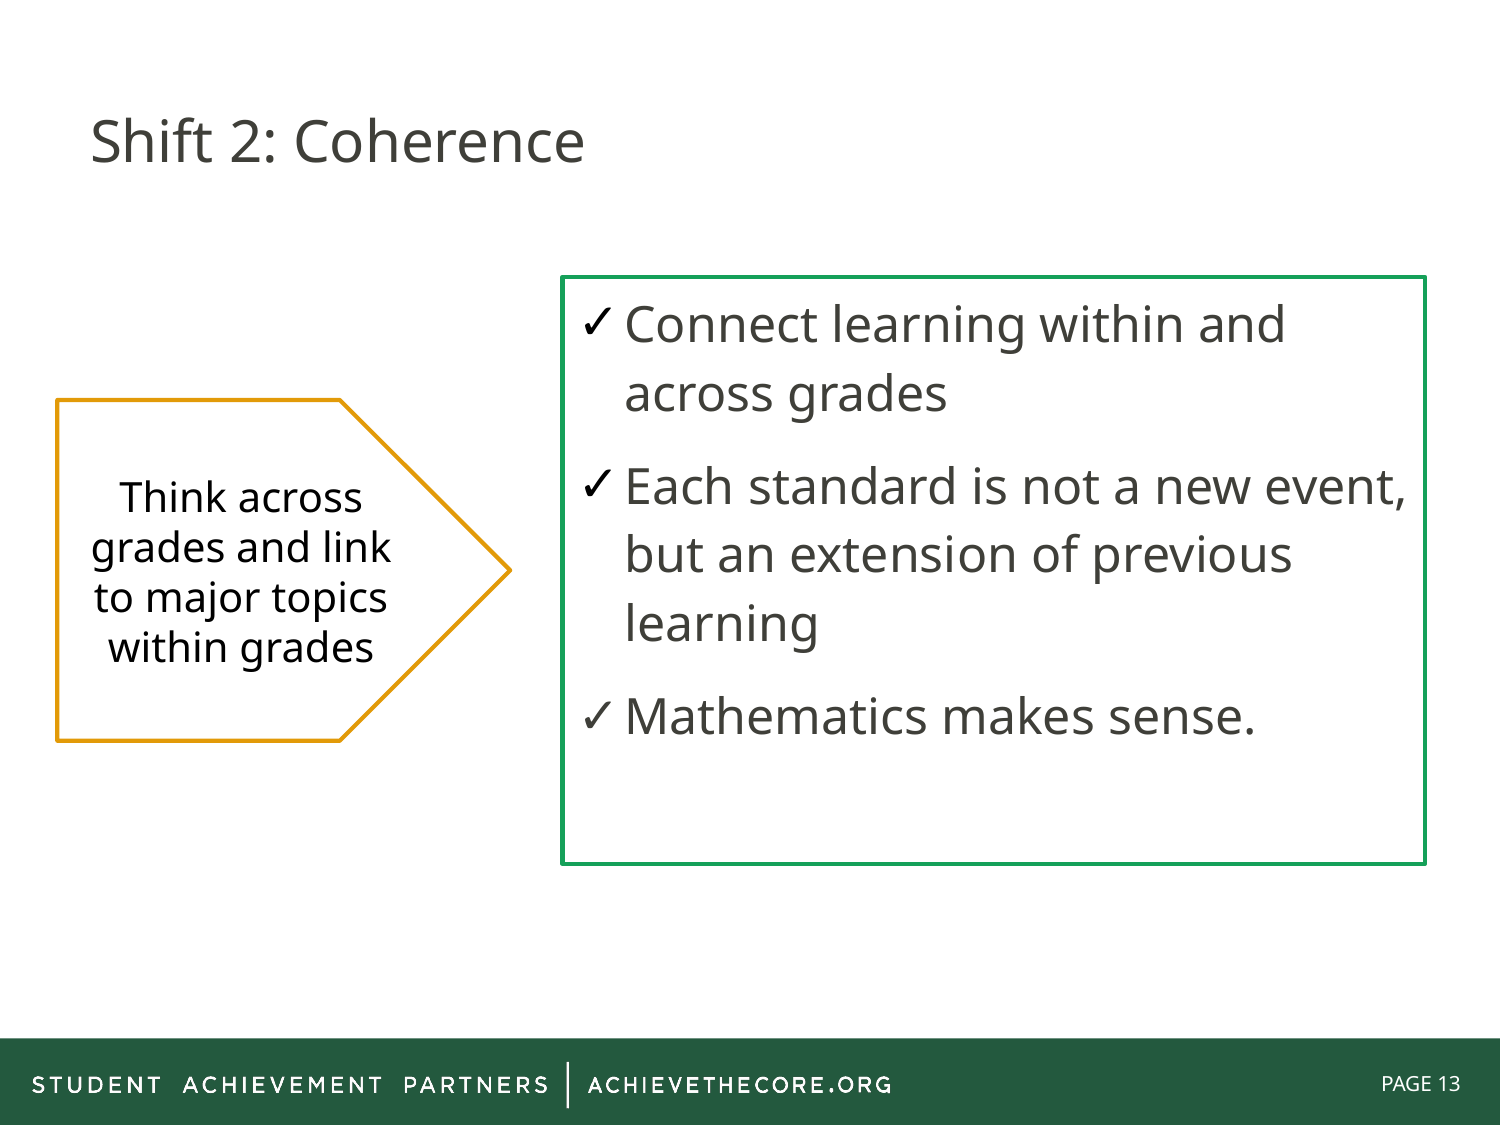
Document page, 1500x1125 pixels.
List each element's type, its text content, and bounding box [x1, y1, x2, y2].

text_box Think across grades and link to major topics within grades [57, 399, 511, 741]
title Shift 2: Coherence [75, 45, 1425, 233]
text_box Connect learning within and across grades Each standard is not a new event, but an extension of previous learning Mathematics makes sense. [562, 276, 1425, 864]
picture [12, 1055, 911, 1112]
